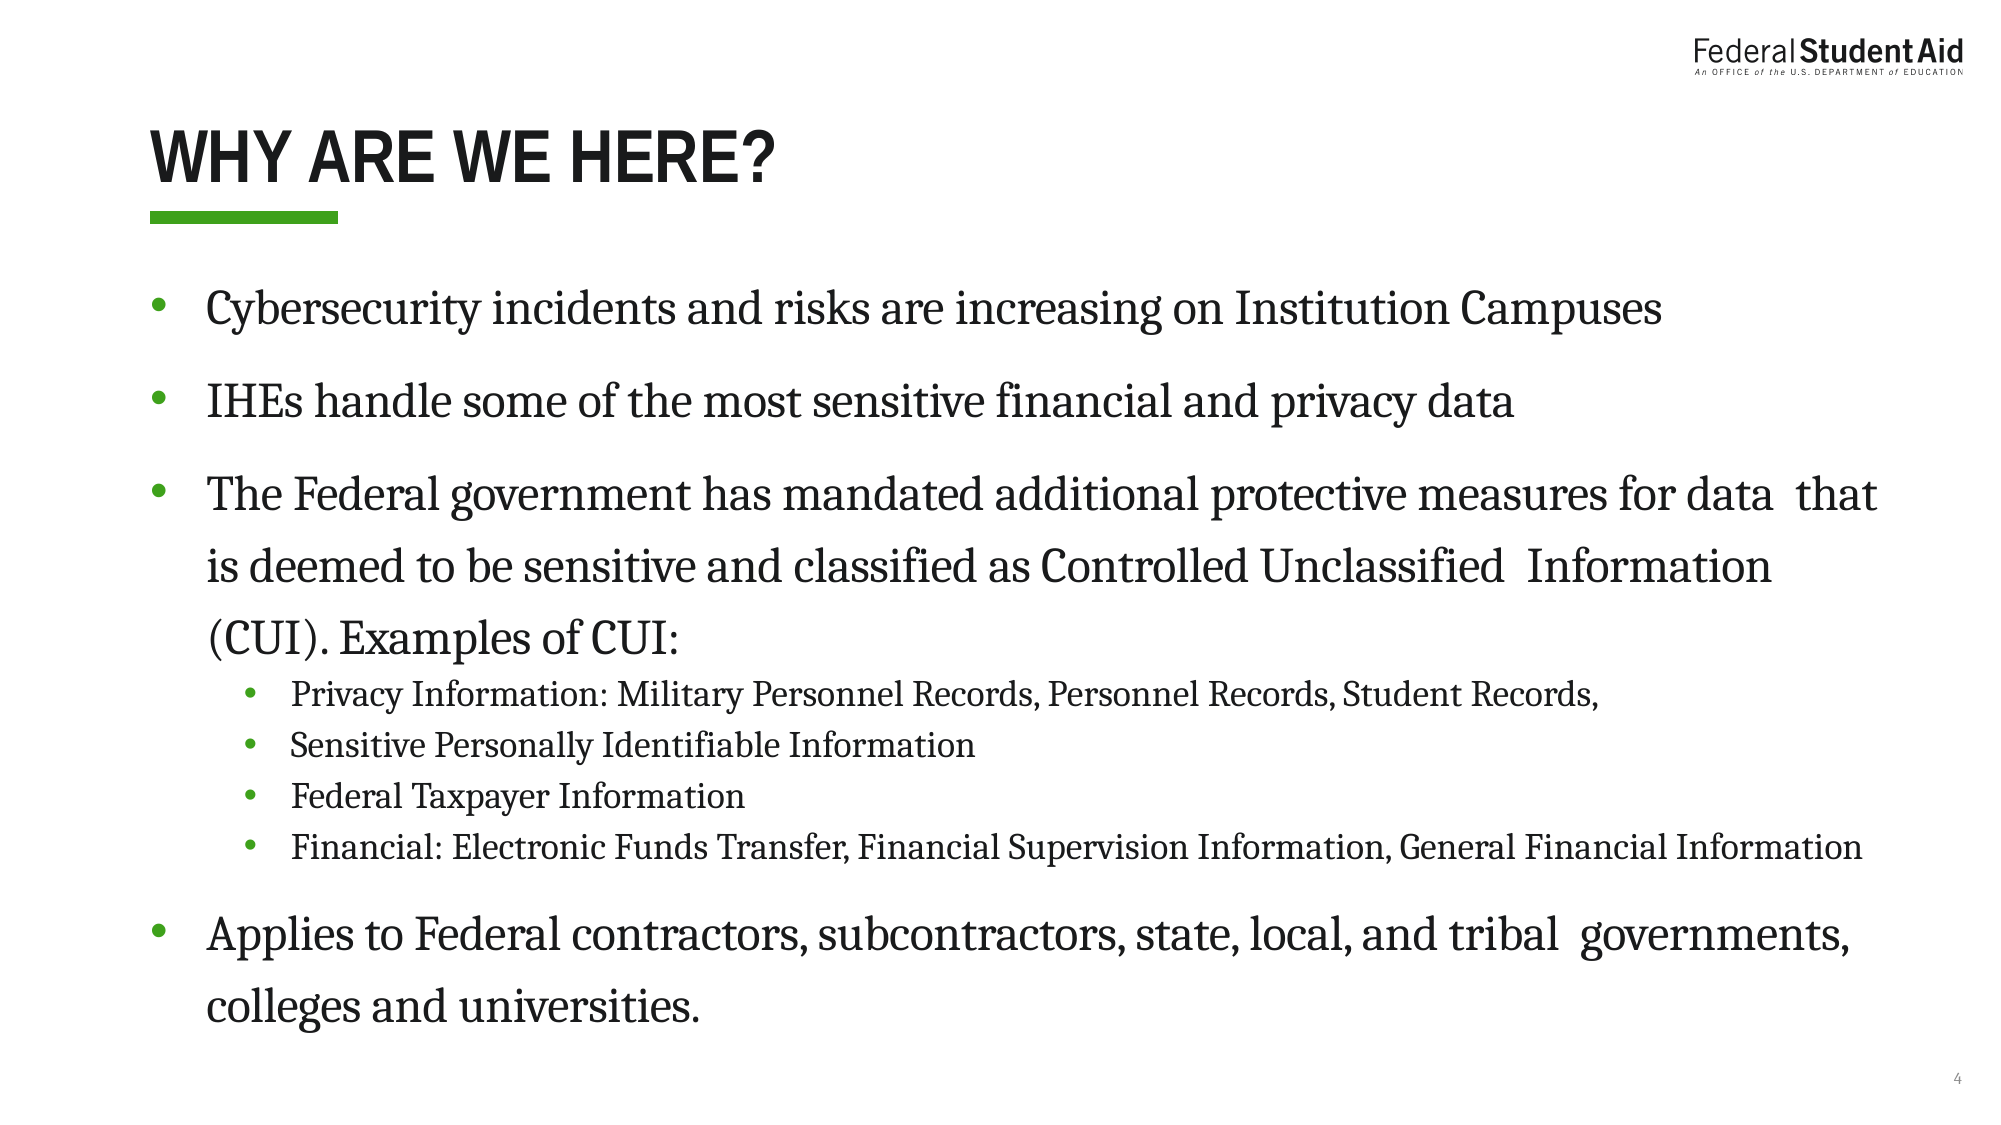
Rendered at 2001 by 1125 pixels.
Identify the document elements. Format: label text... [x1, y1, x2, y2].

title Why are we here? [150, 48, 1662, 199]
slide_number 4 [1916, 1068, 1962, 1089]
list Cybersecurity incidents and risks are increasing on Institution Campuses IHEs handle some of the most sensitive financial and privacy data The Federal government has mandated additional protective measures for data that is deemed to be sensitive and classified as Controlled Unclassified Information (CUI). Examples of CUI: Privacy Information: Military Personnel Records, Personnel Records, Student Records, Sensitive Personally Identifiable Information Federal Taxpayer Information Financial: Electronic Funds Transfer, Financial Supervision Information, General Financial Information Applies to Federal contractors, subcontractors, state, local, and tribal governments, colleges and universities. [150, 262, 1900, 1050]
picture [1694, 37, 1963, 75]
